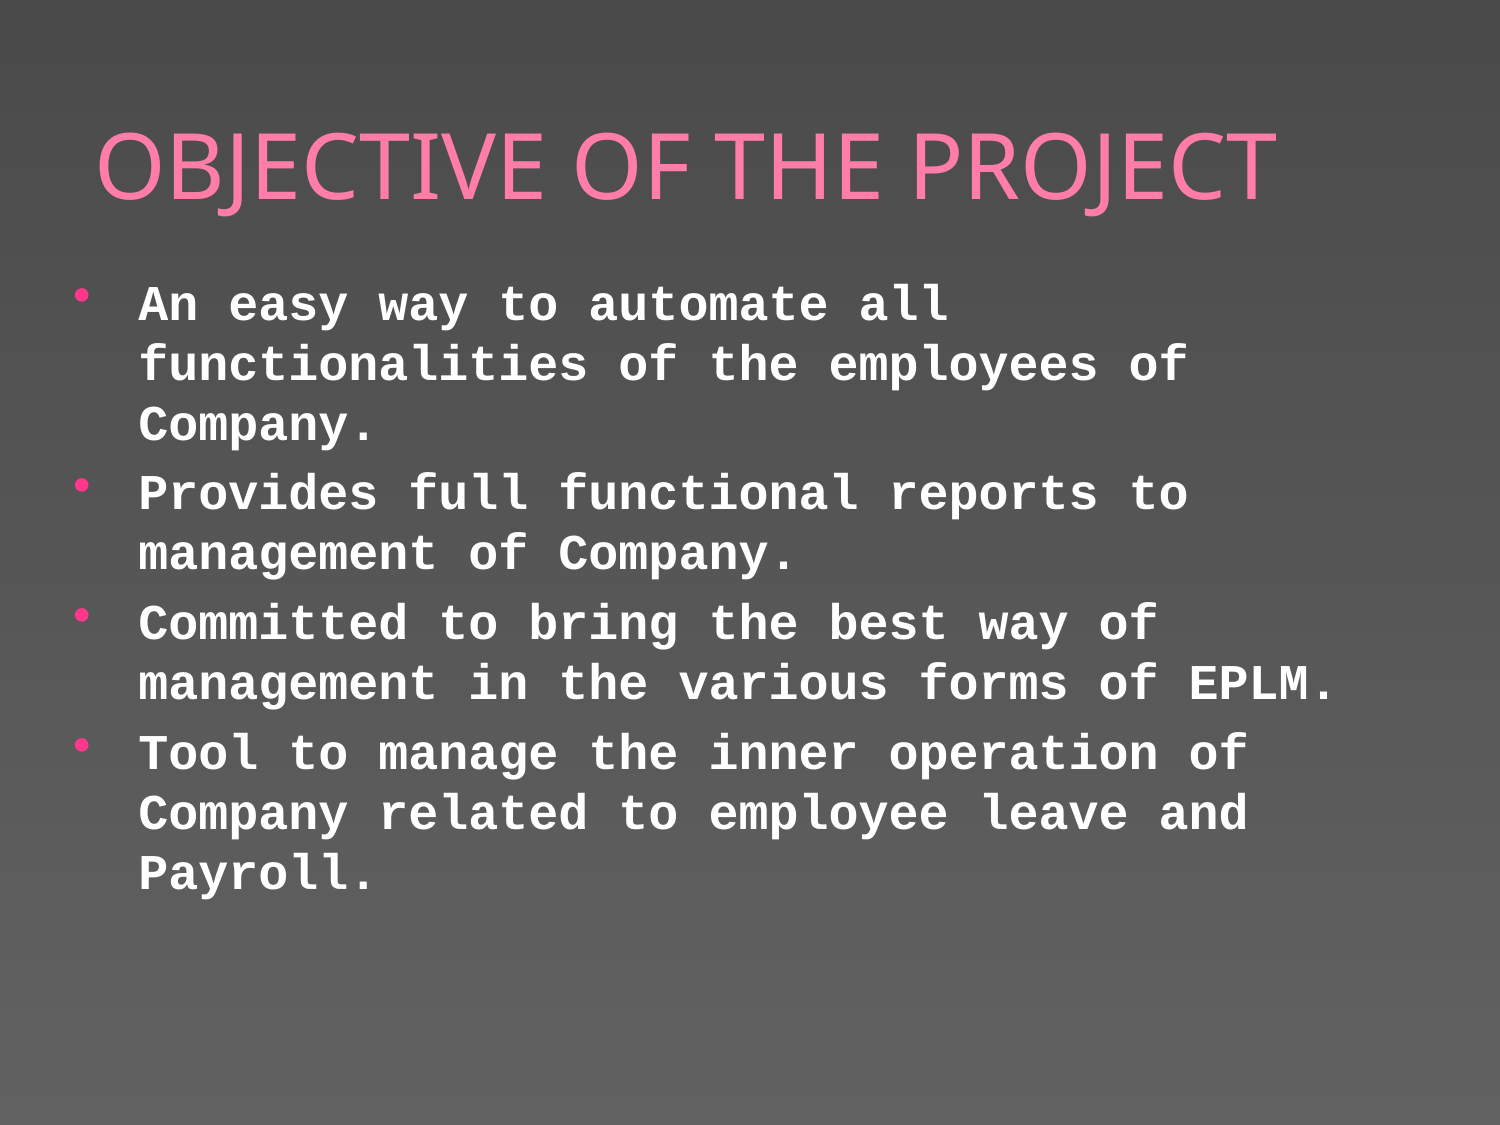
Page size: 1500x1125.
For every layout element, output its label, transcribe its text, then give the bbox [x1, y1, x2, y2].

list An easy way to automate all functionalities of the employees of Company. Provides full functional reports to management of Company. Committed to bring the best way of management in the various forms of EPLM. Tool to manage the inner operation of Company related to employee leave and Payroll. [50, 262, 1438, 1005]
title OBJECTIVE OF THE PROJECT [0, 87, 1500, 238]
